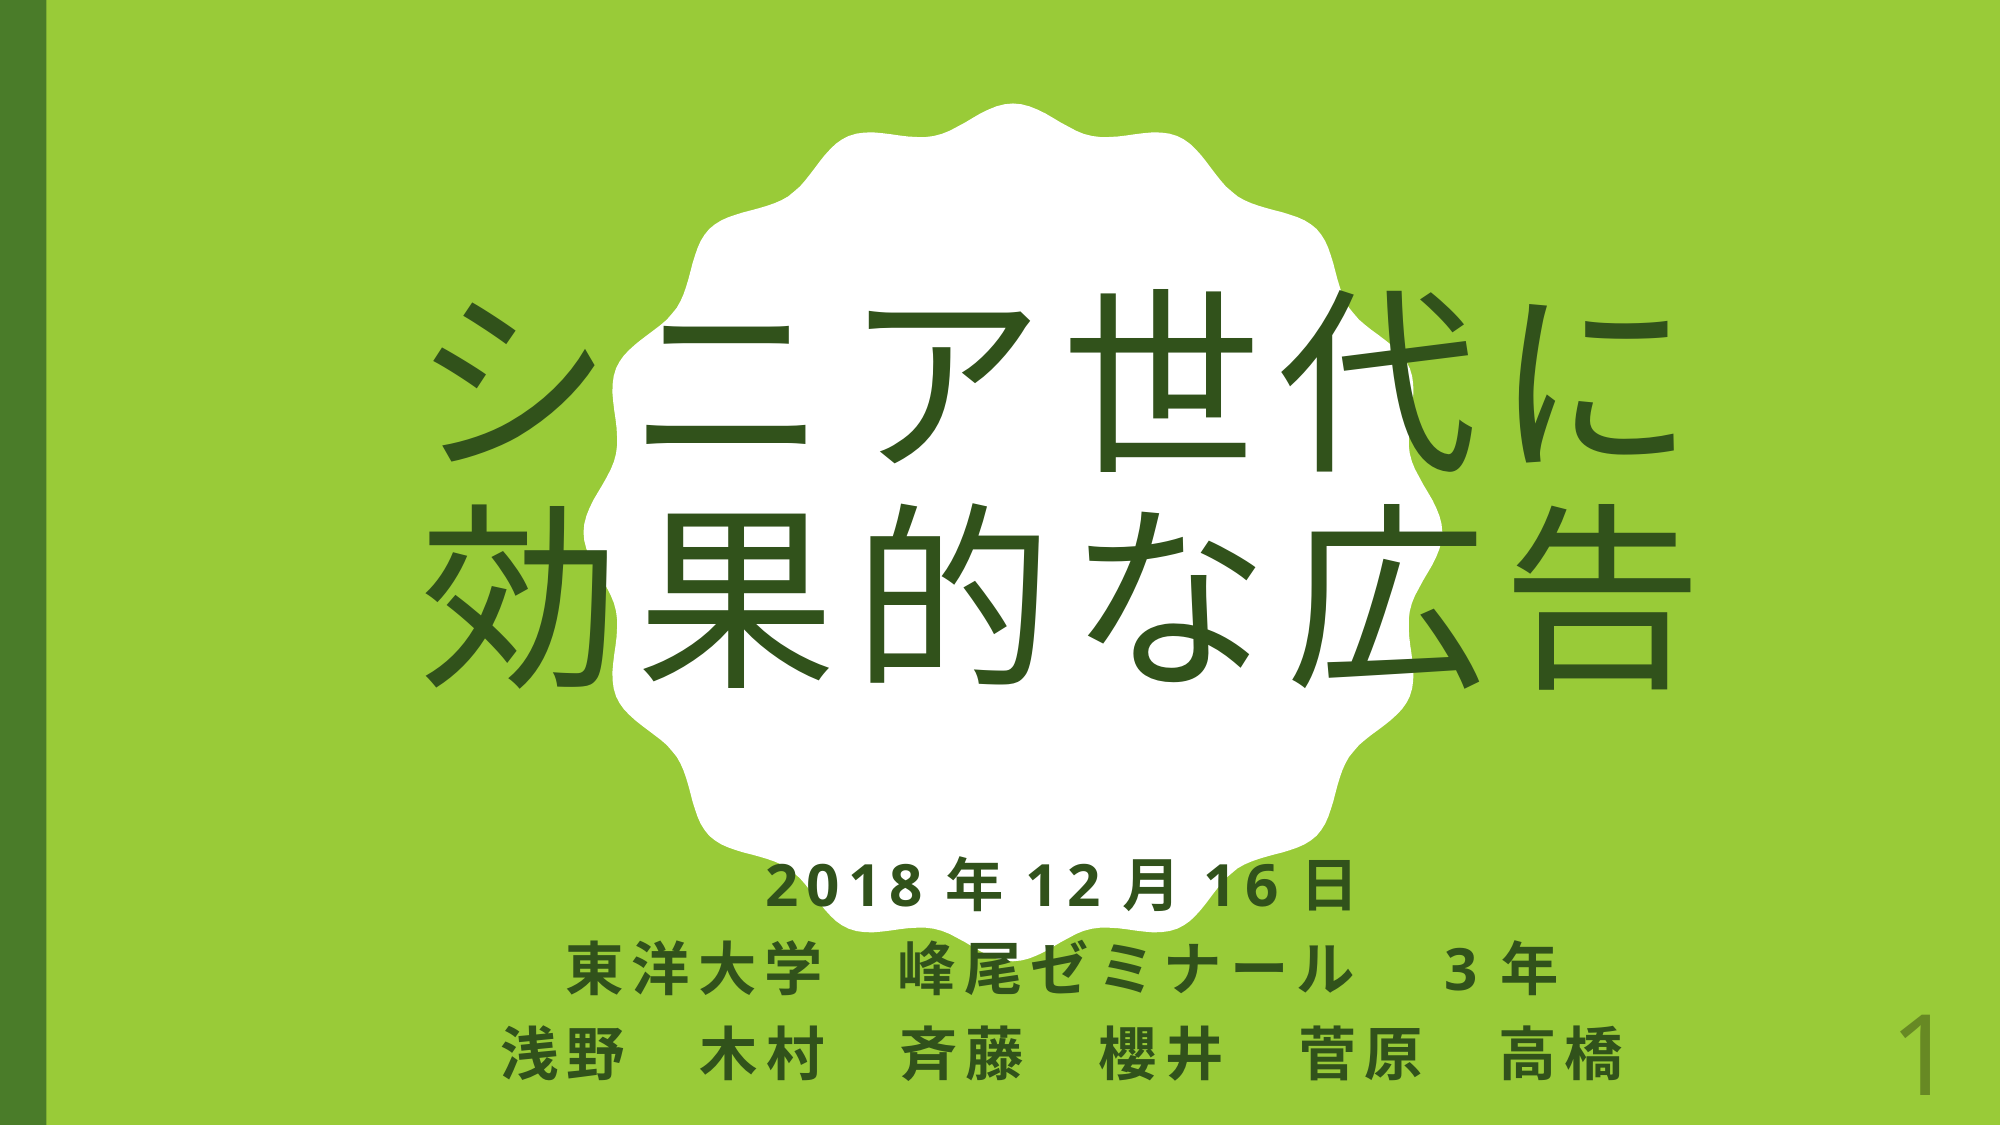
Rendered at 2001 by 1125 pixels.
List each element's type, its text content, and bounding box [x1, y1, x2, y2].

slide_number 1 [1587, 1030, 1970, 1088]
title シニア世代に 効果的な広告 [165, 139, 1959, 860]
subtitle 2018年12月16日 東洋大学 峰尾ゼミナール 3年 浅野 木村 斉藤 櫻井 菅原 高橋 [402, 840, 1722, 962]
